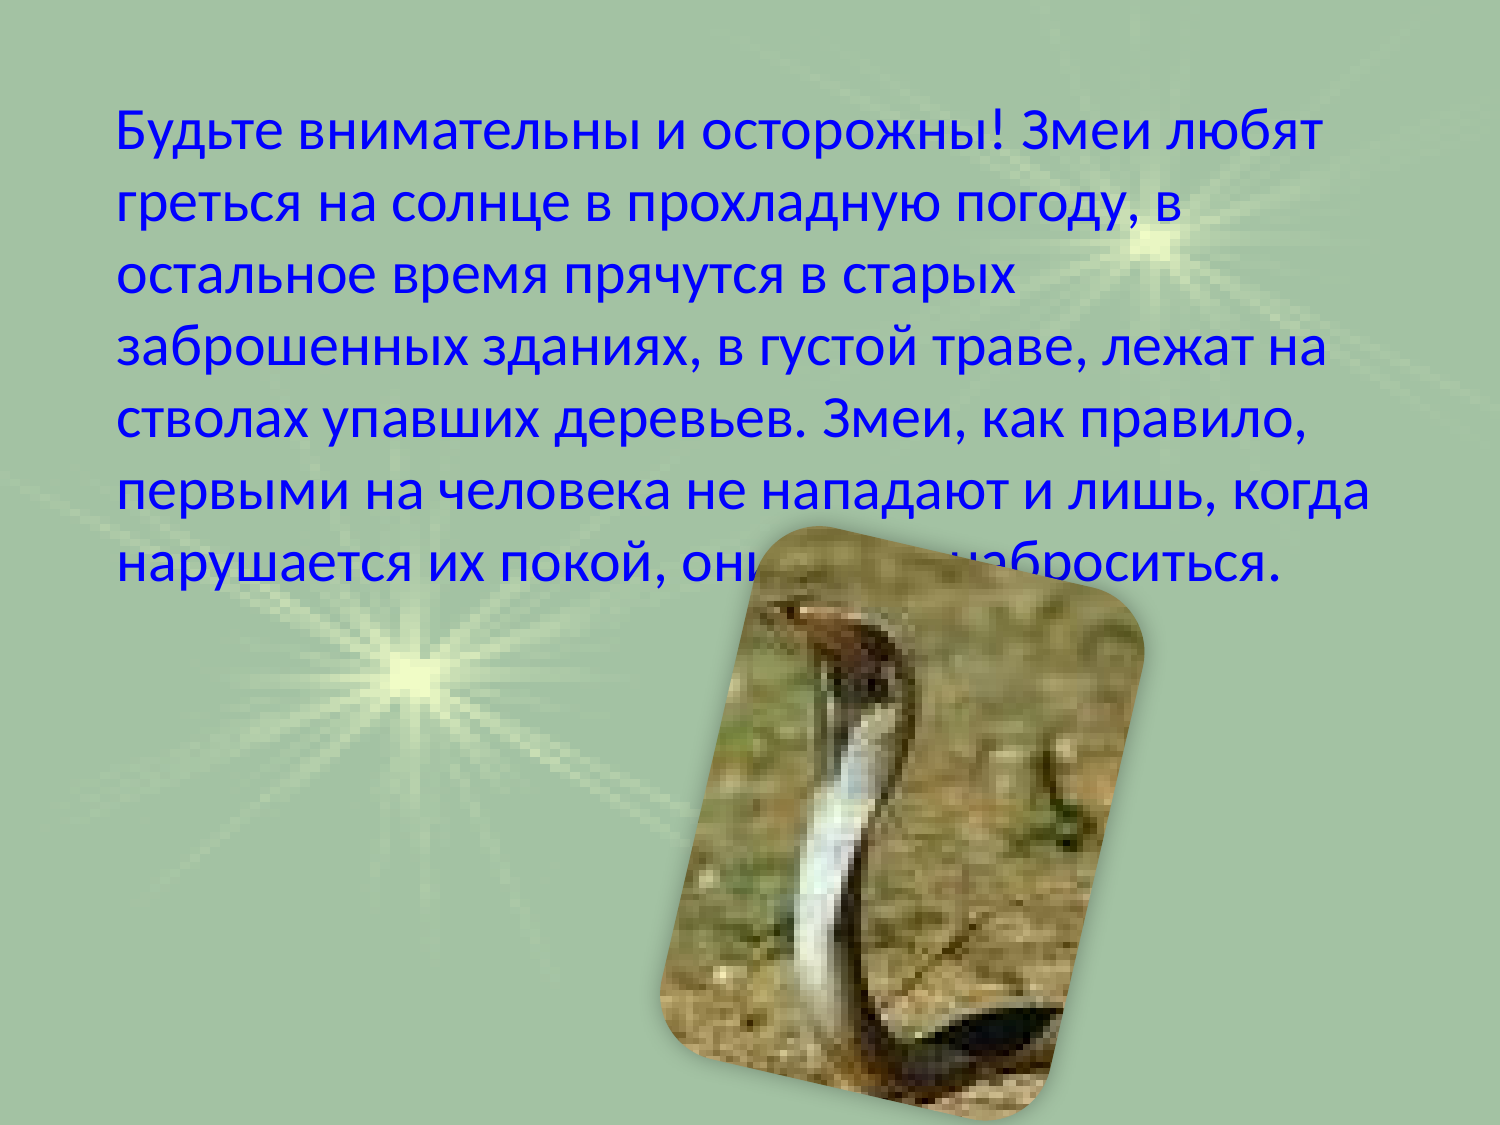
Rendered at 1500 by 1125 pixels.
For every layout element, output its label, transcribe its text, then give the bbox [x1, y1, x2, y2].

list Будьте внимательны и осторожны! Змеи любят греться на солнце в прохладную погоду, в остальное время прячутся в старых заброшенных зданиях, в густой траве, лежат на стволах упавших деревьев. Змеи, как правило, первыми на человека не нападают и лишь, когда нарушается их покой, они могут наброситься. [46, 82, 1397, 668]
picture [0, 0, 1500, 1125]
